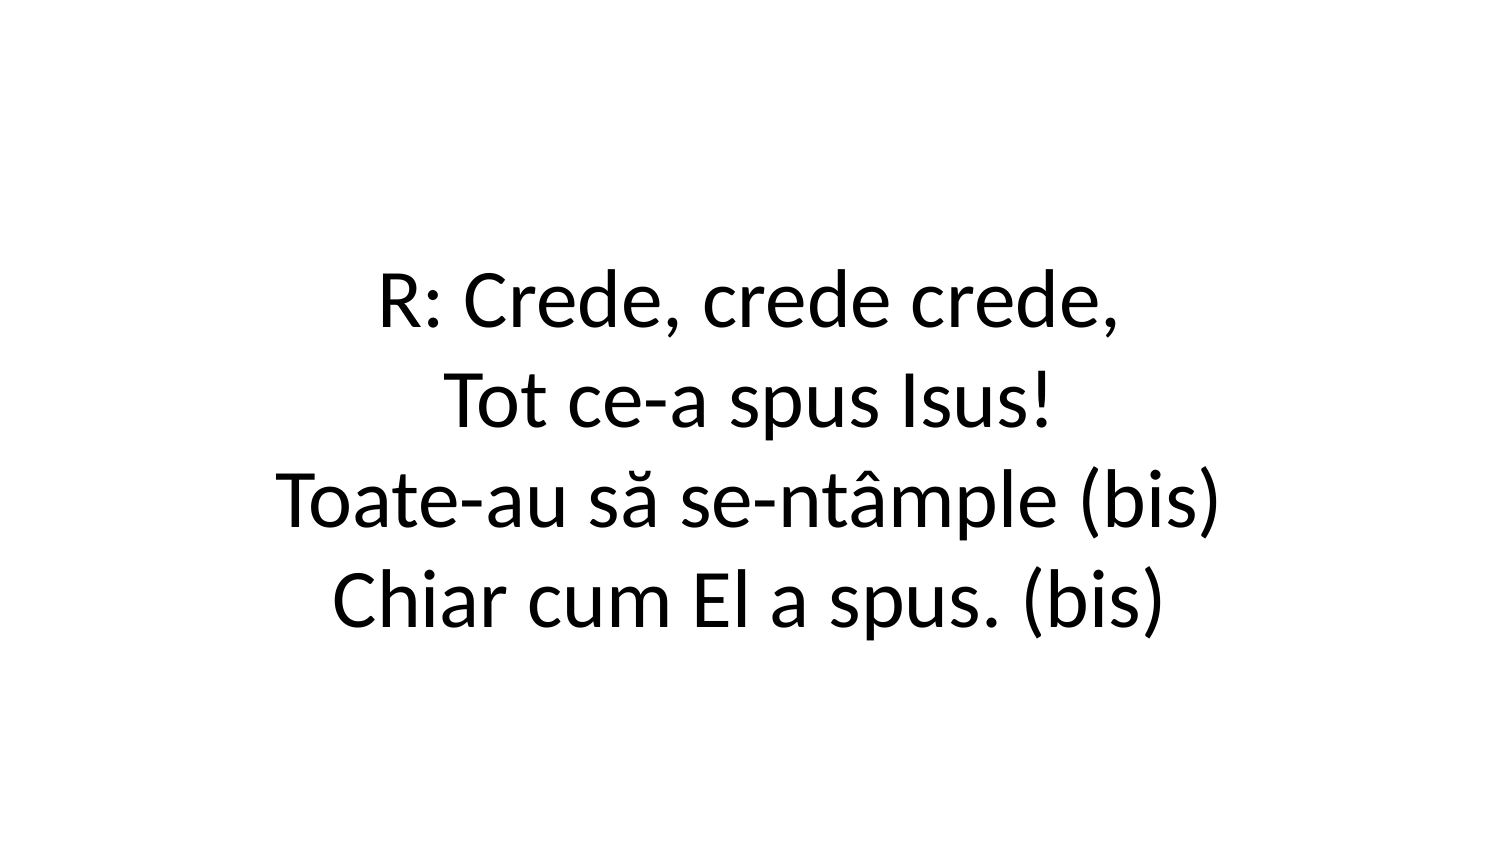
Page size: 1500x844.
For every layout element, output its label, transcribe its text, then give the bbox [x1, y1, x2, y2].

text_box R: Crede, crede crede, Tot ce-a spus Isus! Toate-au să se-ntâmple (bis) Chiar cum El a spus. (bis) [260, 192, 1240, 652]
